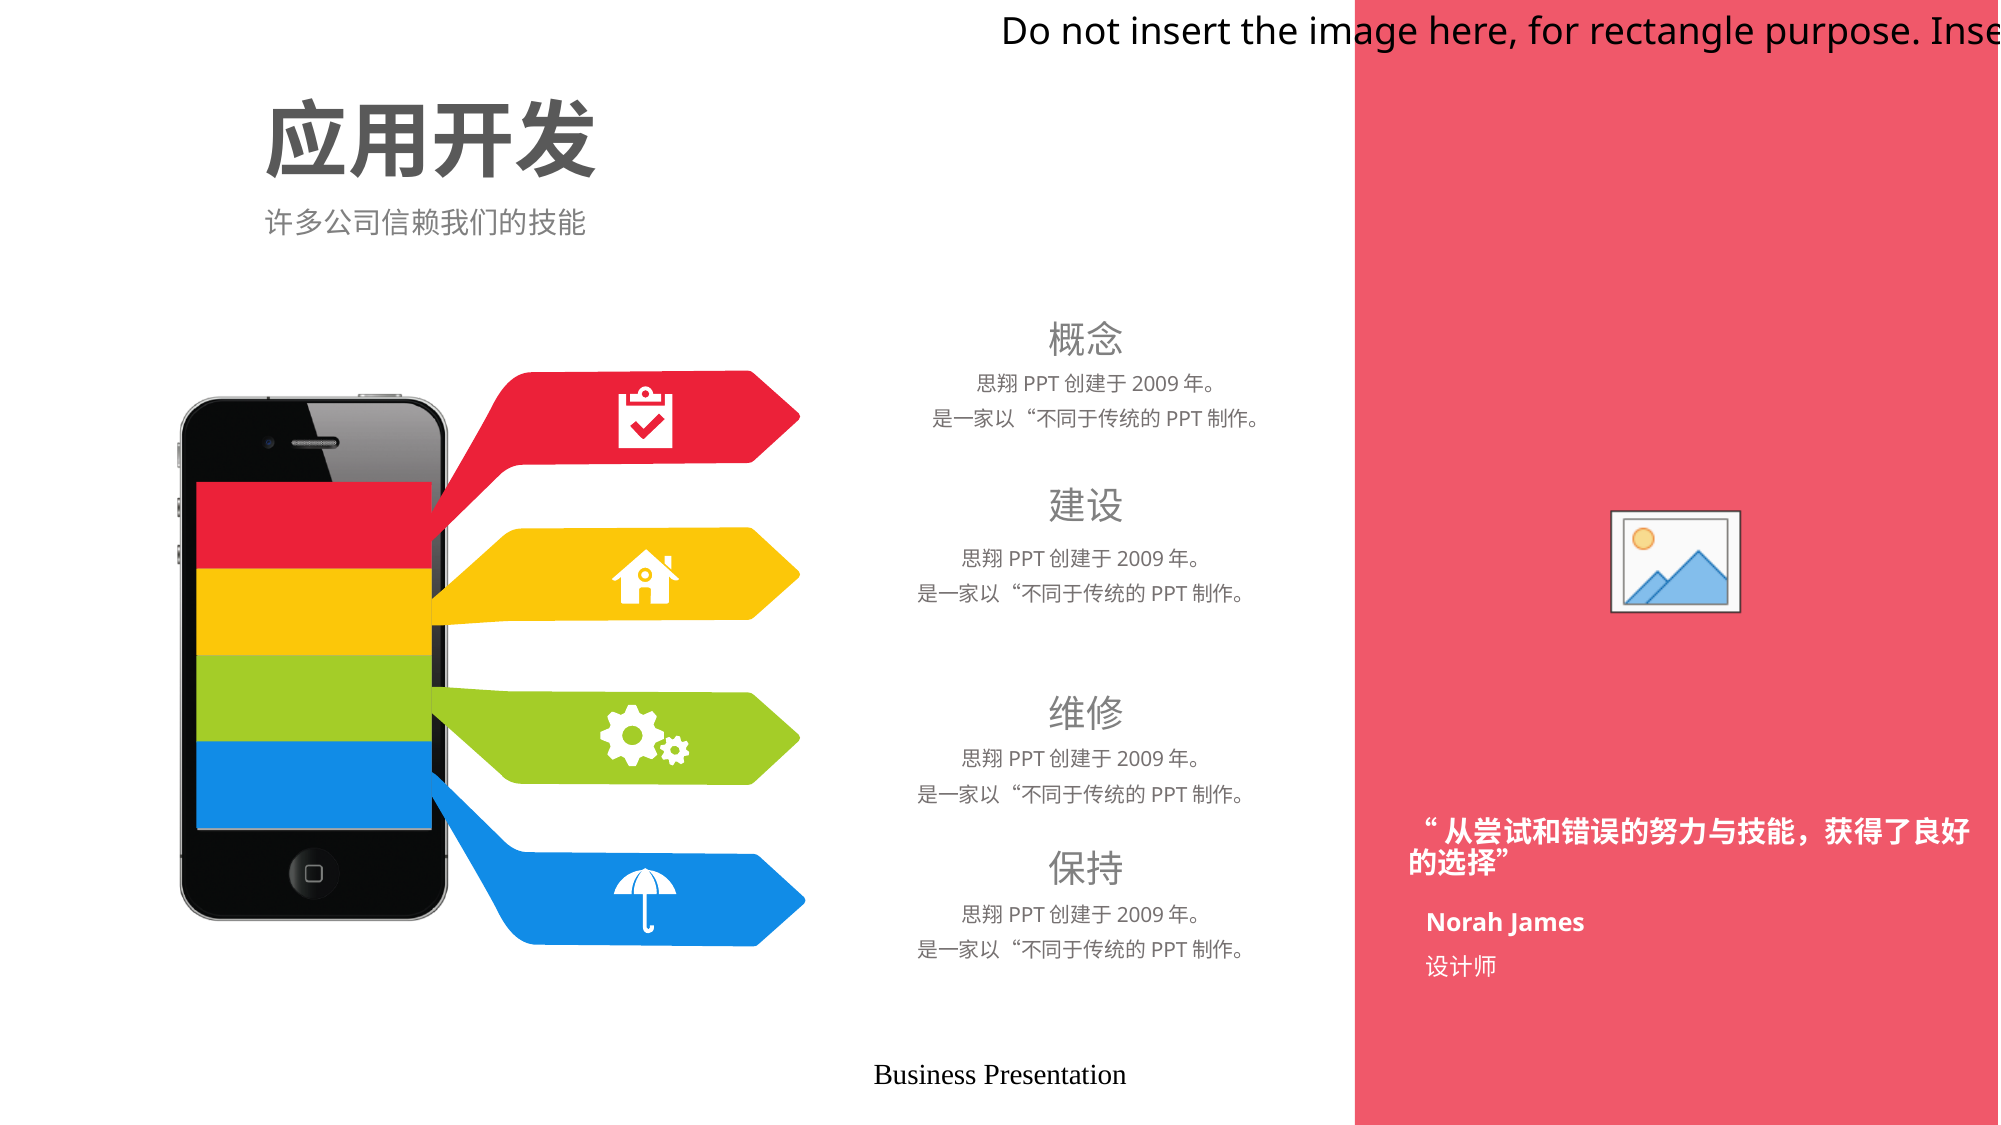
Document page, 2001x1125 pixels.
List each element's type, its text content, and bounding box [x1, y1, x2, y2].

title 应用开发 [249, 81, 1354, 197]
text_box 思翔PPT创建于2009年。 是一家以“不同于传统的PPT制作。 [915, 735, 1257, 807]
picture [168, 391, 461, 923]
subtitle 许多公司信赖我们的技能 [249, 200, 1354, 263]
text_box 思翔PPT创建于2009年。 是一家以“不同于传统的PPT制作。 [915, 890, 1257, 962]
picture [432, 514, 461, 598]
picture [432, 625, 461, 688]
picture [432, 715, 461, 798]
picture [1354, 0, 2000, 1125]
list 建设 [883, 479, 1289, 537]
text_box 思翔PPT创建于2009年。 是一家以“不同于传统的PPT制作。 [915, 535, 1257, 607]
list 概念 [883, 313, 1289, 380]
footer Business Presentation [662, 1042, 1338, 1103]
list 保持 [883, 842, 1289, 900]
list 维修 [883, 687, 1289, 745]
text_box 思翔PPT创建于2009年。 是一家以“不同于传统的PPT制作。 [930, 359, 1272, 431]
